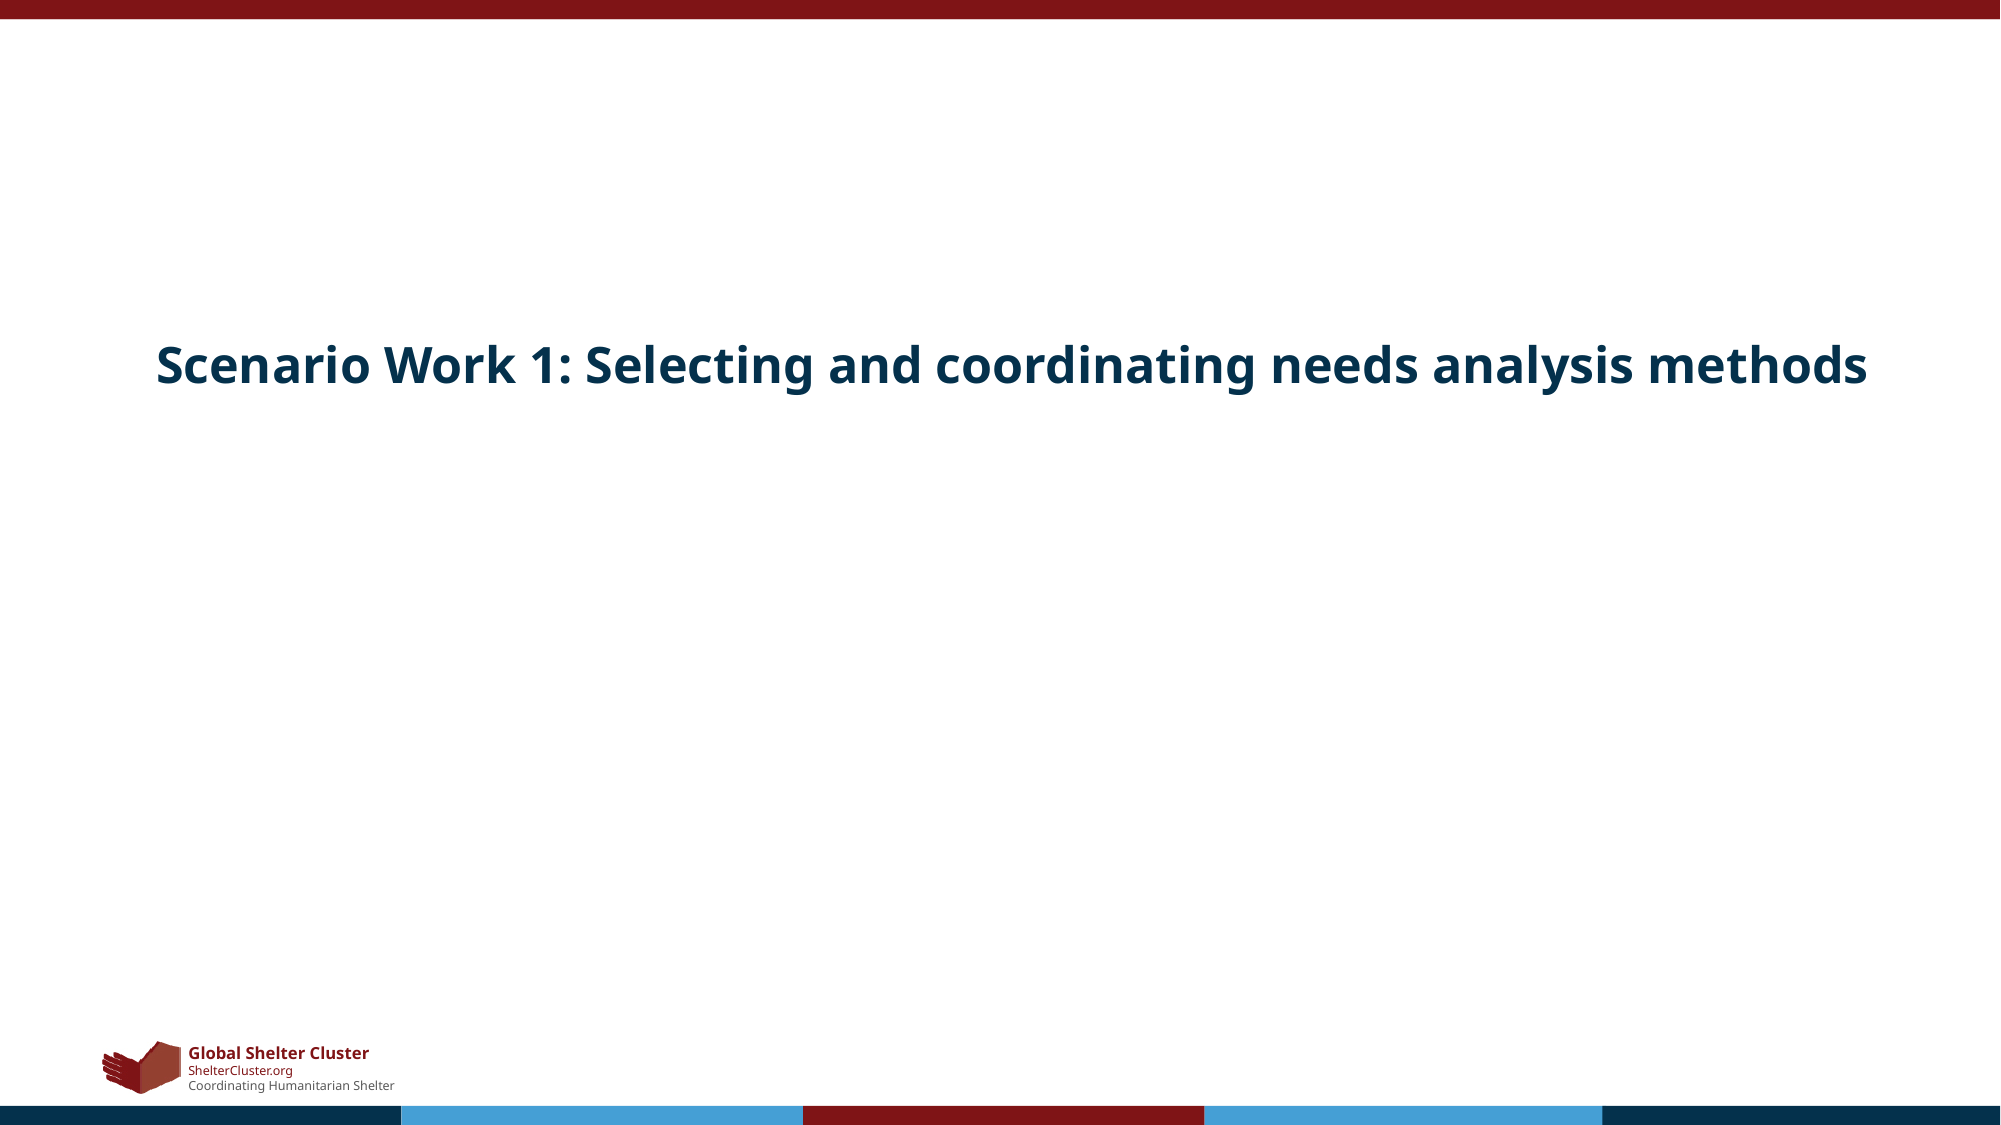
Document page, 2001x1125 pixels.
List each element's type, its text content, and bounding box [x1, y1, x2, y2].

title Scenario Work 1: Selecting and coordinating needs analysis methods [132, 302, 1895, 544]
picture [102, 1041, 181, 1094]
